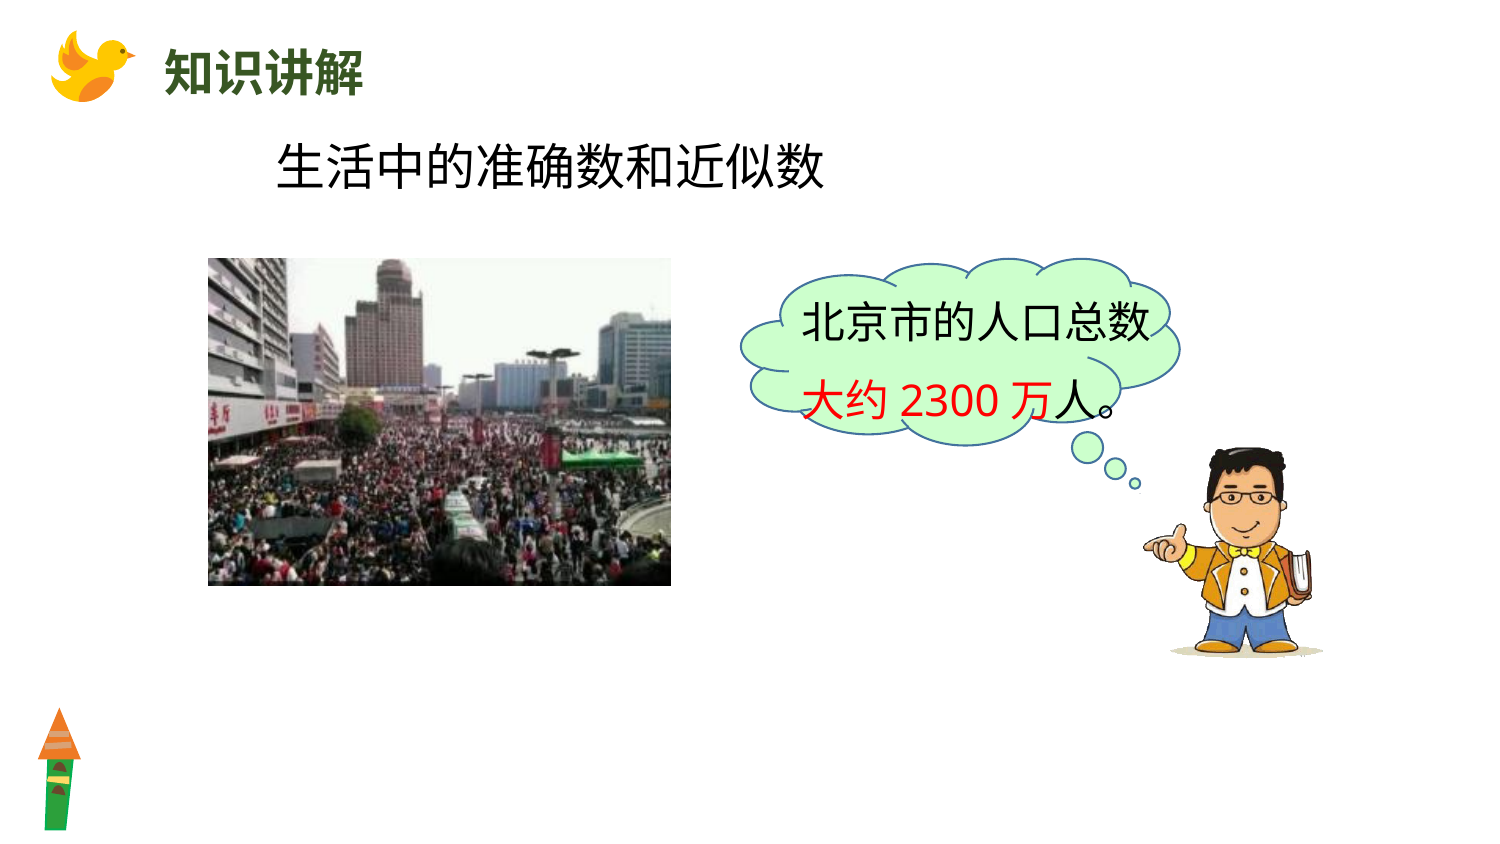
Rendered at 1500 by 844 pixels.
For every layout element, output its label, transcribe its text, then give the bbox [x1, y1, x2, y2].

text_box 知识讲解 [152, 35, 376, 107]
text_box 生活中的准确数和近似数 [264, 129, 861, 201]
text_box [741, 258, 1180, 445]
picture [208, 258, 671, 586]
picture [1101, 442, 1346, 668]
